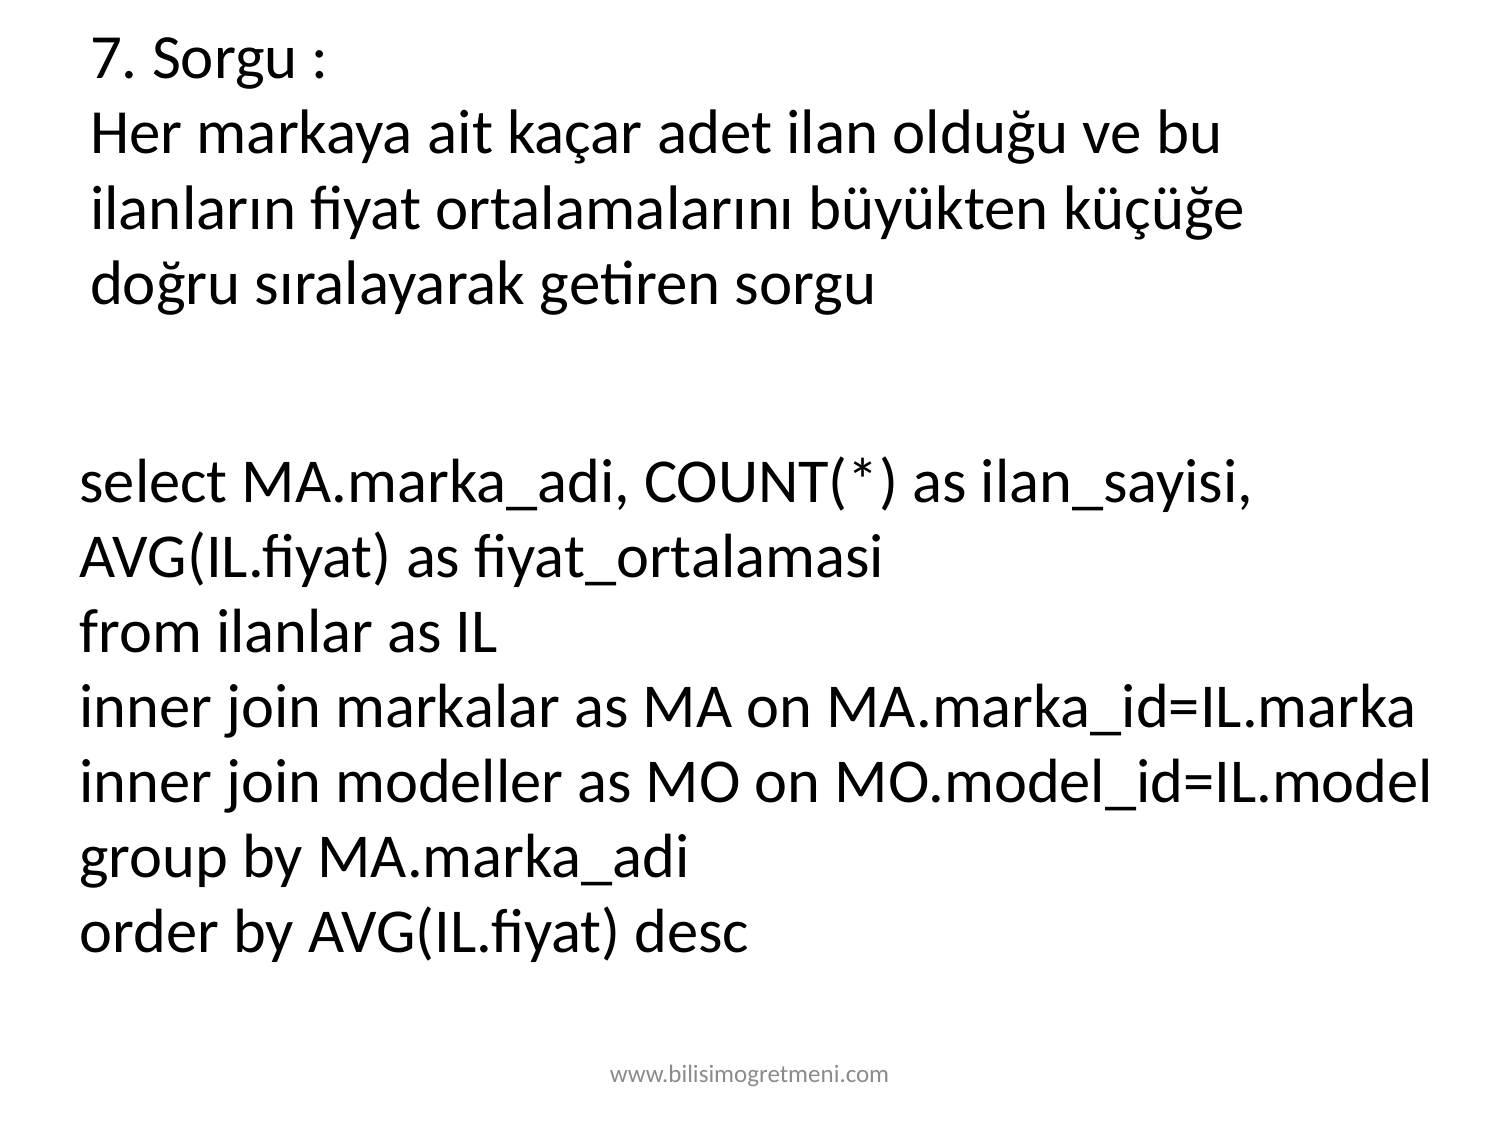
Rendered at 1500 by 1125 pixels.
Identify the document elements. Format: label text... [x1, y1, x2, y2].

title 7. Sorgu : Her markaya ait kaçar adet ilan olduğu ve bu ilanların fiyat ortalamalarını büyükten küçüğe doğru sıralayarak getiren sorgu [75, 6, 1425, 327]
text_box select MA.marka_adi, COUNT(*) as ilan_sayisi, AVG(IL.fiyat) as fiyat_ortalamasi from ilanlar as IL inner join markalar as MA on MA.marka_id=IL.marka inner join modeller as MO on MO.model_id=IL.model group by MA.marka_adi order by AVG(IL.fiyat) desc [64, 432, 1459, 972]
footer www.bilisimogretmeni.com [512, 1042, 988, 1103]
